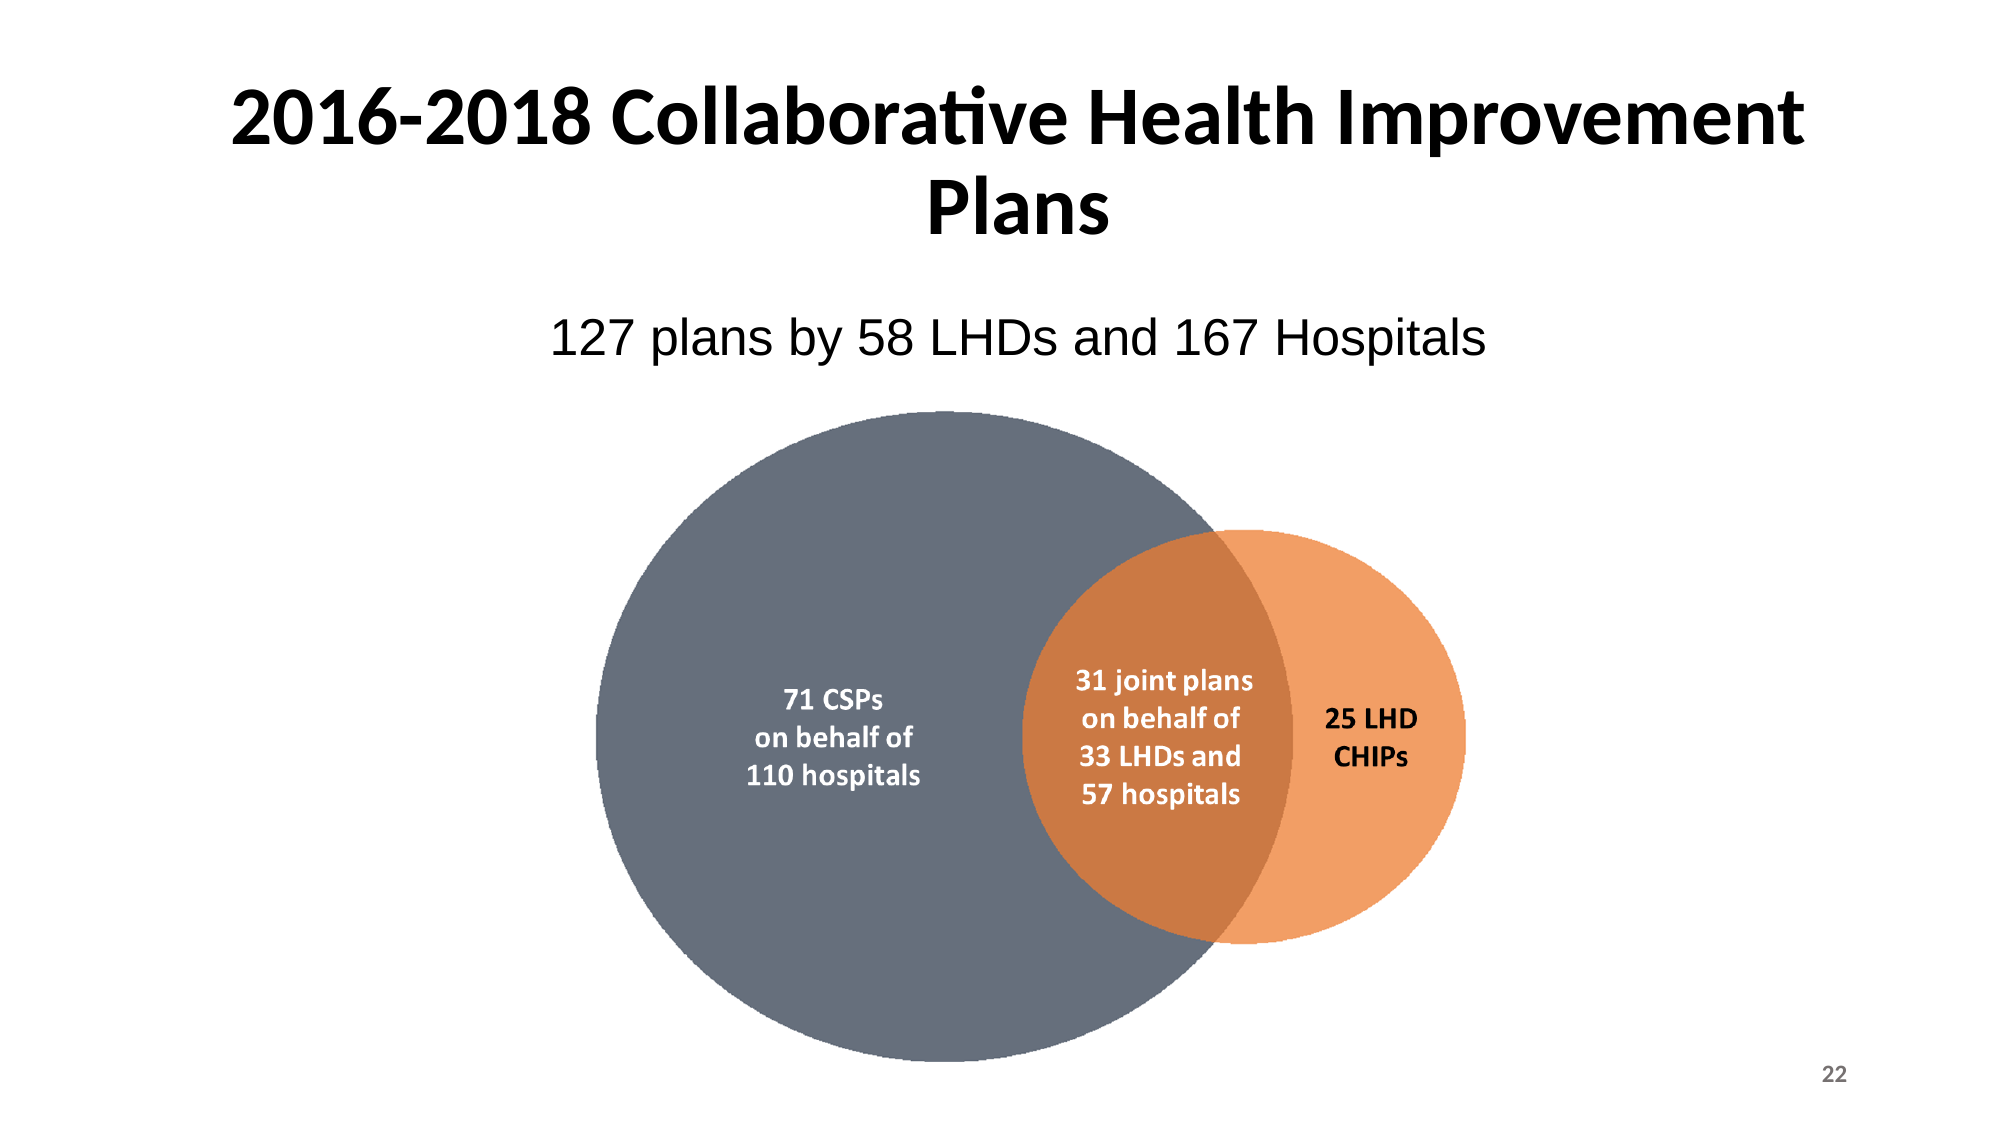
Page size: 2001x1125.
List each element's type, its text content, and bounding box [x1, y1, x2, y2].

slide_number 22 [1412, 1042, 1863, 1103]
text_box 2016-2018 Collaborative Health Improvement Plans [117, 54, 1920, 272]
text_box 127 plans by 58 LHDs and 167 Hospitals [311, 272, 1726, 375]
picture [574, 381, 1488, 1080]
